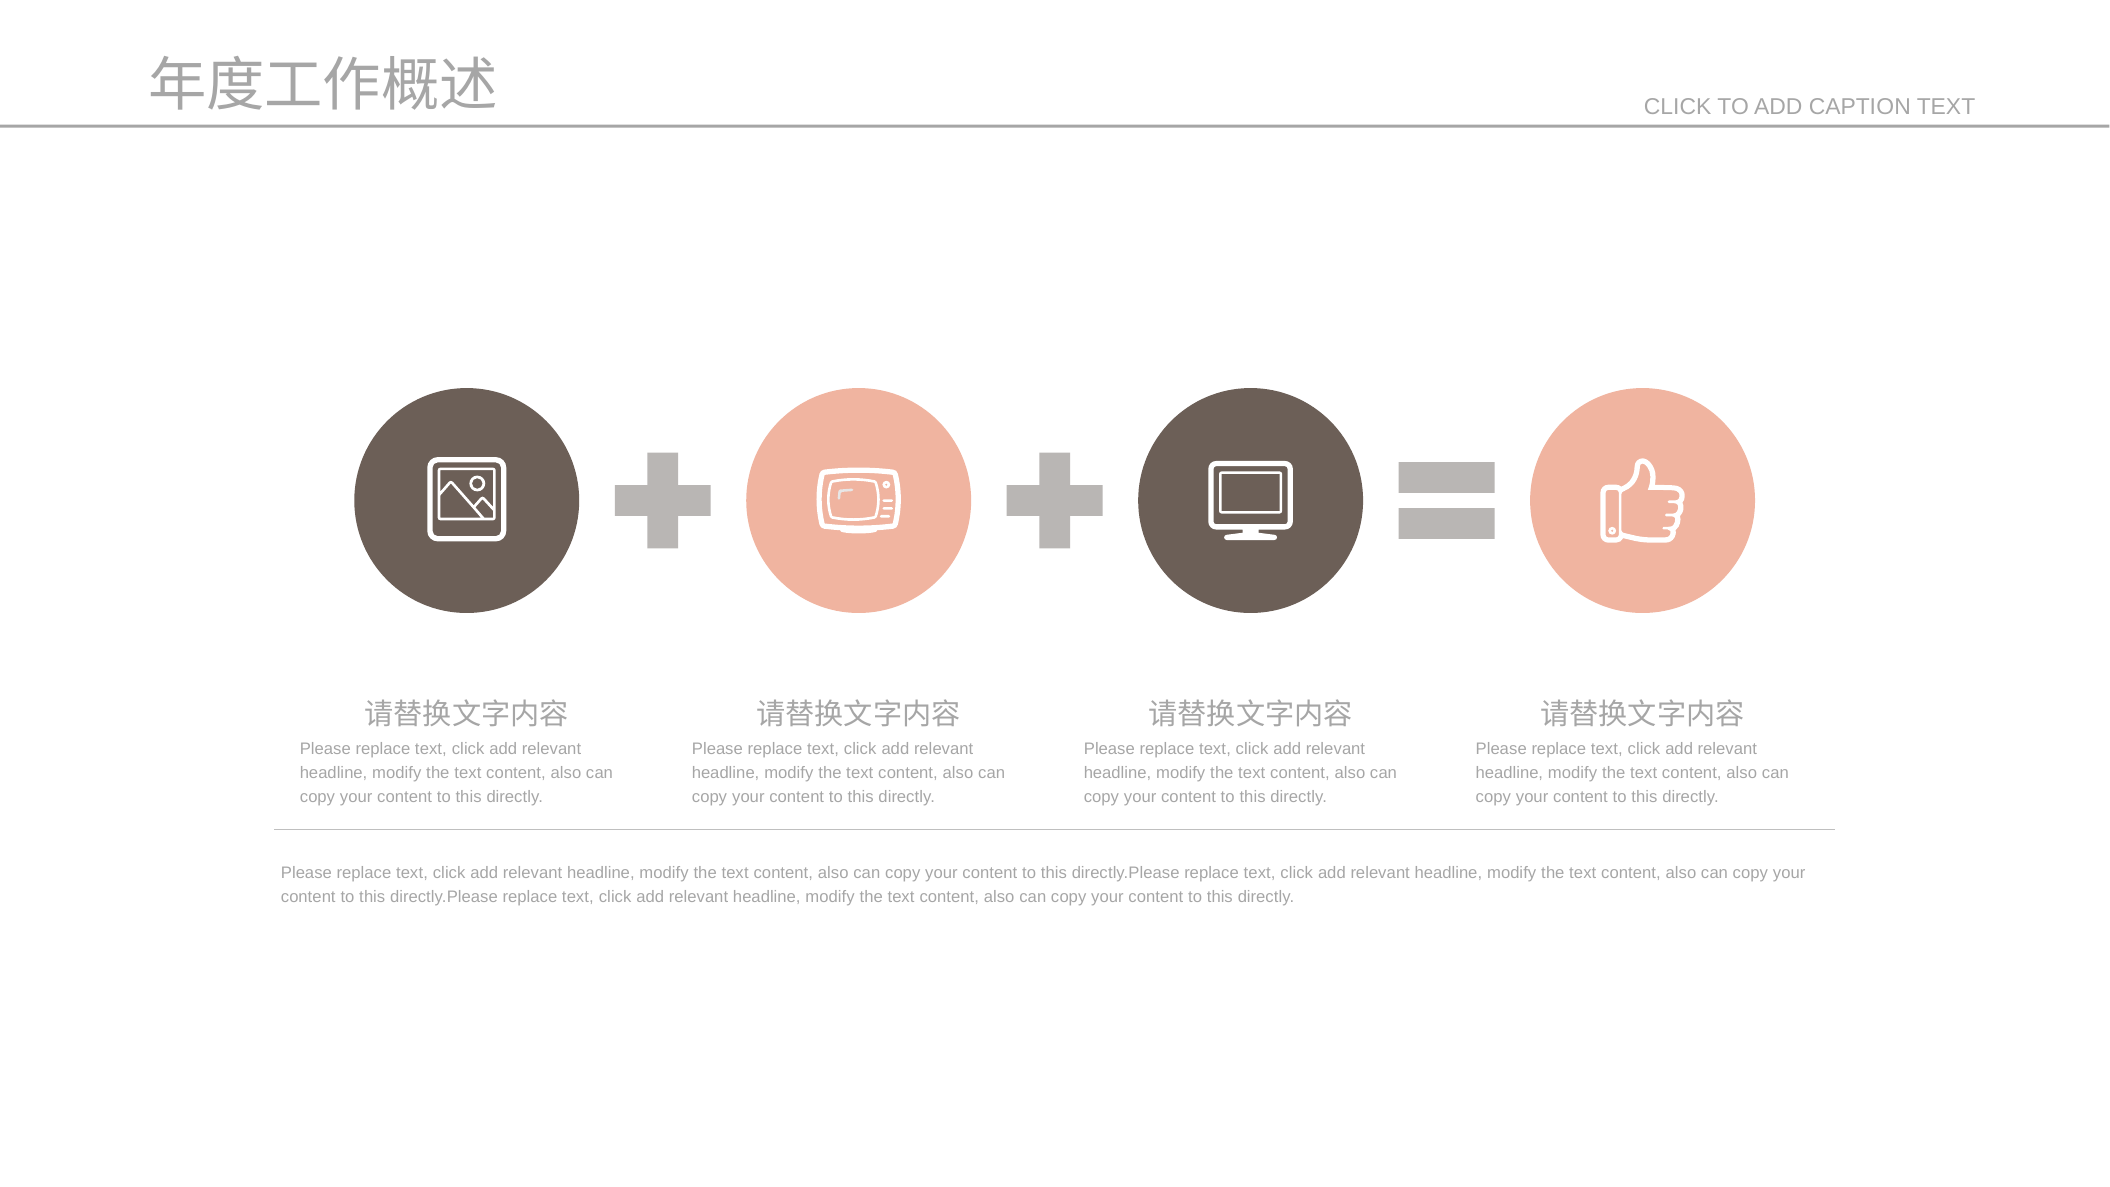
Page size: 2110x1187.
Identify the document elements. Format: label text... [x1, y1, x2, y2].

text_box CLICK TO ADD CAPTION TEXT [1596, 91, 1976, 119]
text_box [299, 688, 634, 805]
text_box 年度工作概述 [148, 47, 528, 118]
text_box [1083, 688, 1418, 805]
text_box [1475, 688, 1810, 805]
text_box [354, 388, 1755, 613]
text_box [691, 688, 1026, 805]
text_box [0, 124, 2110, 129]
text_box Please replace text, click add relevant headline, modify the text content, also can copy your content to this directly.Please replace text, click add relevant headline, modify the text content, also can copy your content to this directly.Please replace text, click add relevant headline, modify the text content, also can copy your content to this directly. [280, 858, 1829, 907]
